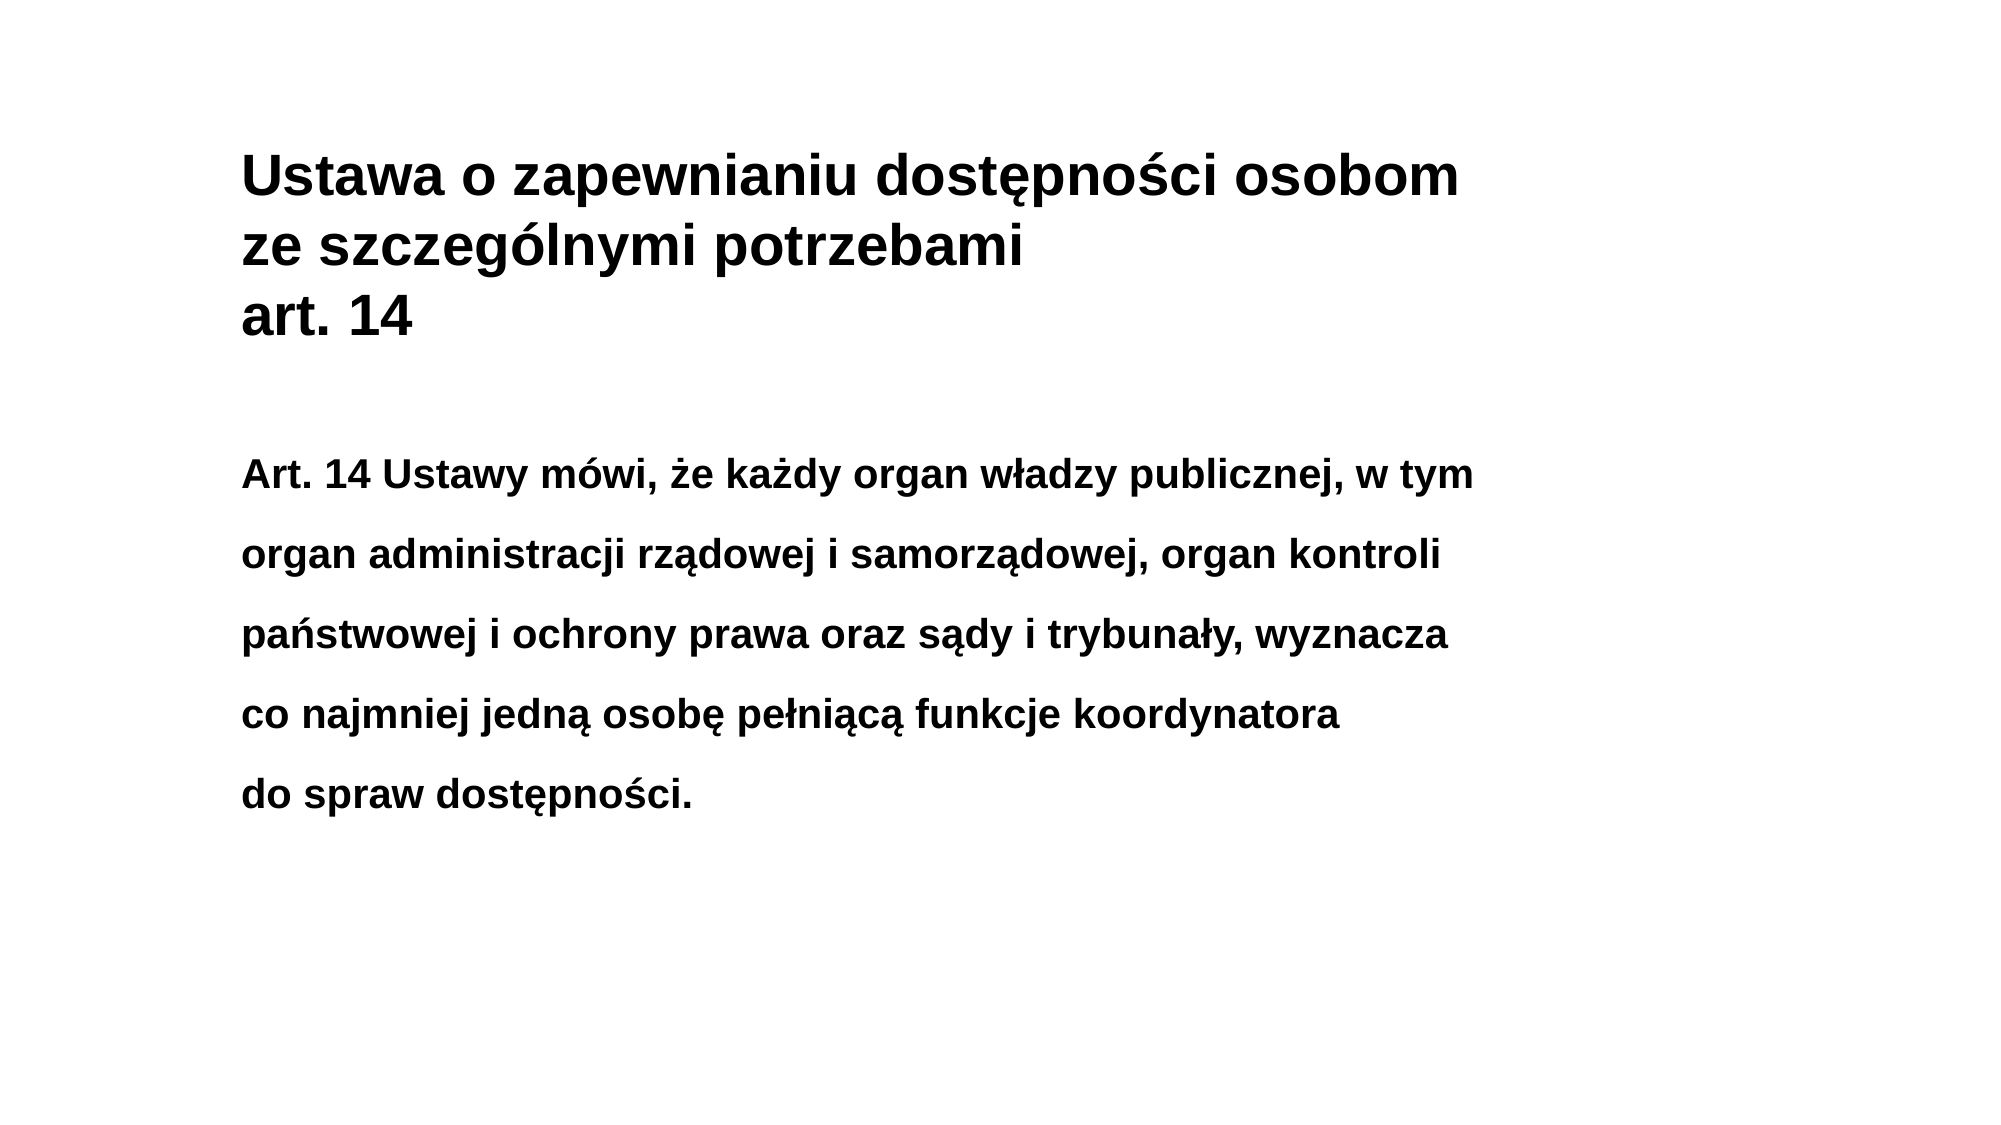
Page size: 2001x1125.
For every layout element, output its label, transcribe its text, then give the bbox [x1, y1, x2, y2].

subtitle Art. 14 Ustawy mówi, że każdy organ władzy publicznej, w tym organ administracji rządowej i samorządowej, organ kontroli państwowej i ochrony prawa oraz sądy i trybunały, wyznacza co najmniej jedną osobę pełniącą funkcje koordynatora do spraw dostępności. [226, 338, 1558, 610]
title Ustawa o zapewnianiu dostępności osobom ze szczególnymi potrzebami art. 14 [226, 129, 1526, 338]
